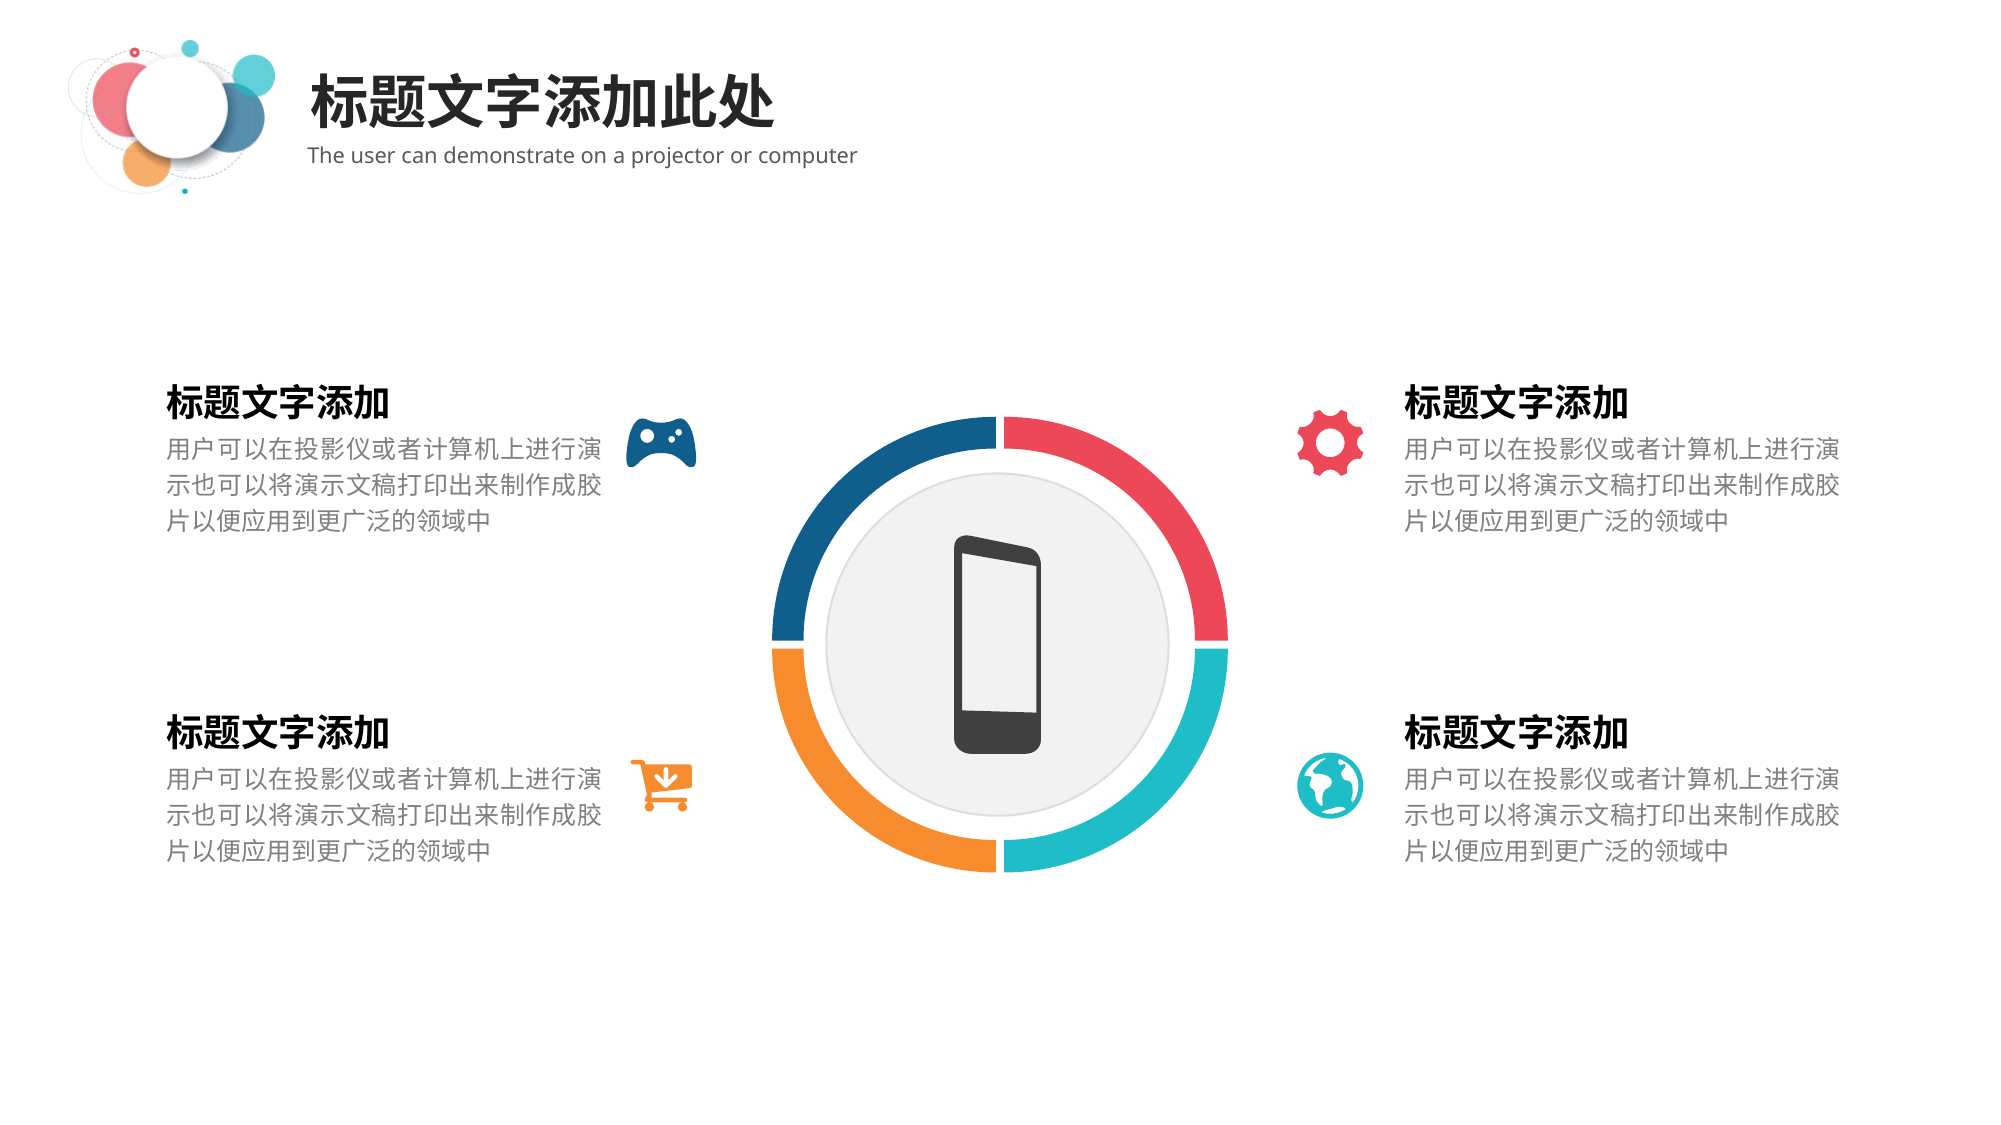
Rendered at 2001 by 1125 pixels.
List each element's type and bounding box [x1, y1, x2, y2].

text_box [292, 58, 911, 176]
text_box [1390, 692, 1857, 875]
text_box [151, 692, 618, 875]
picture [68, 40, 275, 194]
text_box [151, 362, 618, 545]
text_box [1297, 752, 1364, 819]
text_box [1390, 362, 1857, 545]
text_box [630, 759, 692, 812]
text_box [1297, 409, 1364, 476]
text_box [772, 416, 1228, 873]
text_box [626, 418, 697, 468]
